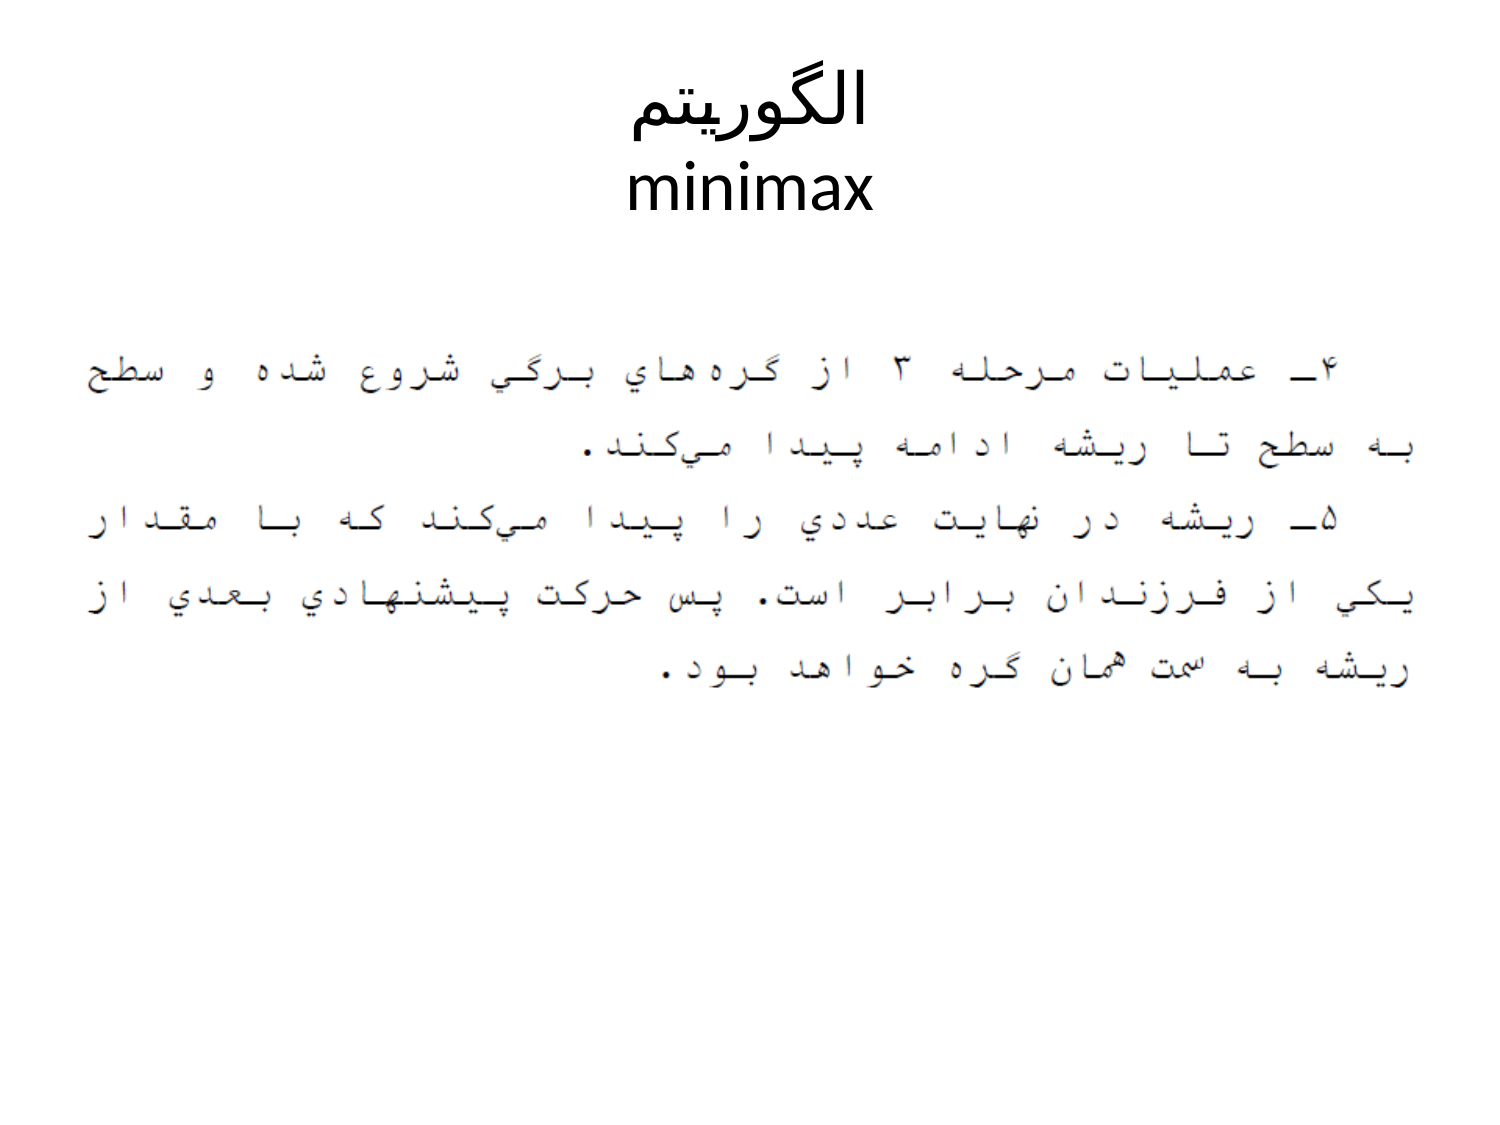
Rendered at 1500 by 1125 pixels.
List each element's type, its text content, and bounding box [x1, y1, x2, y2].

picture [49, 337, 1455, 741]
title الگوریتم minimax [75, 45, 1425, 233]
